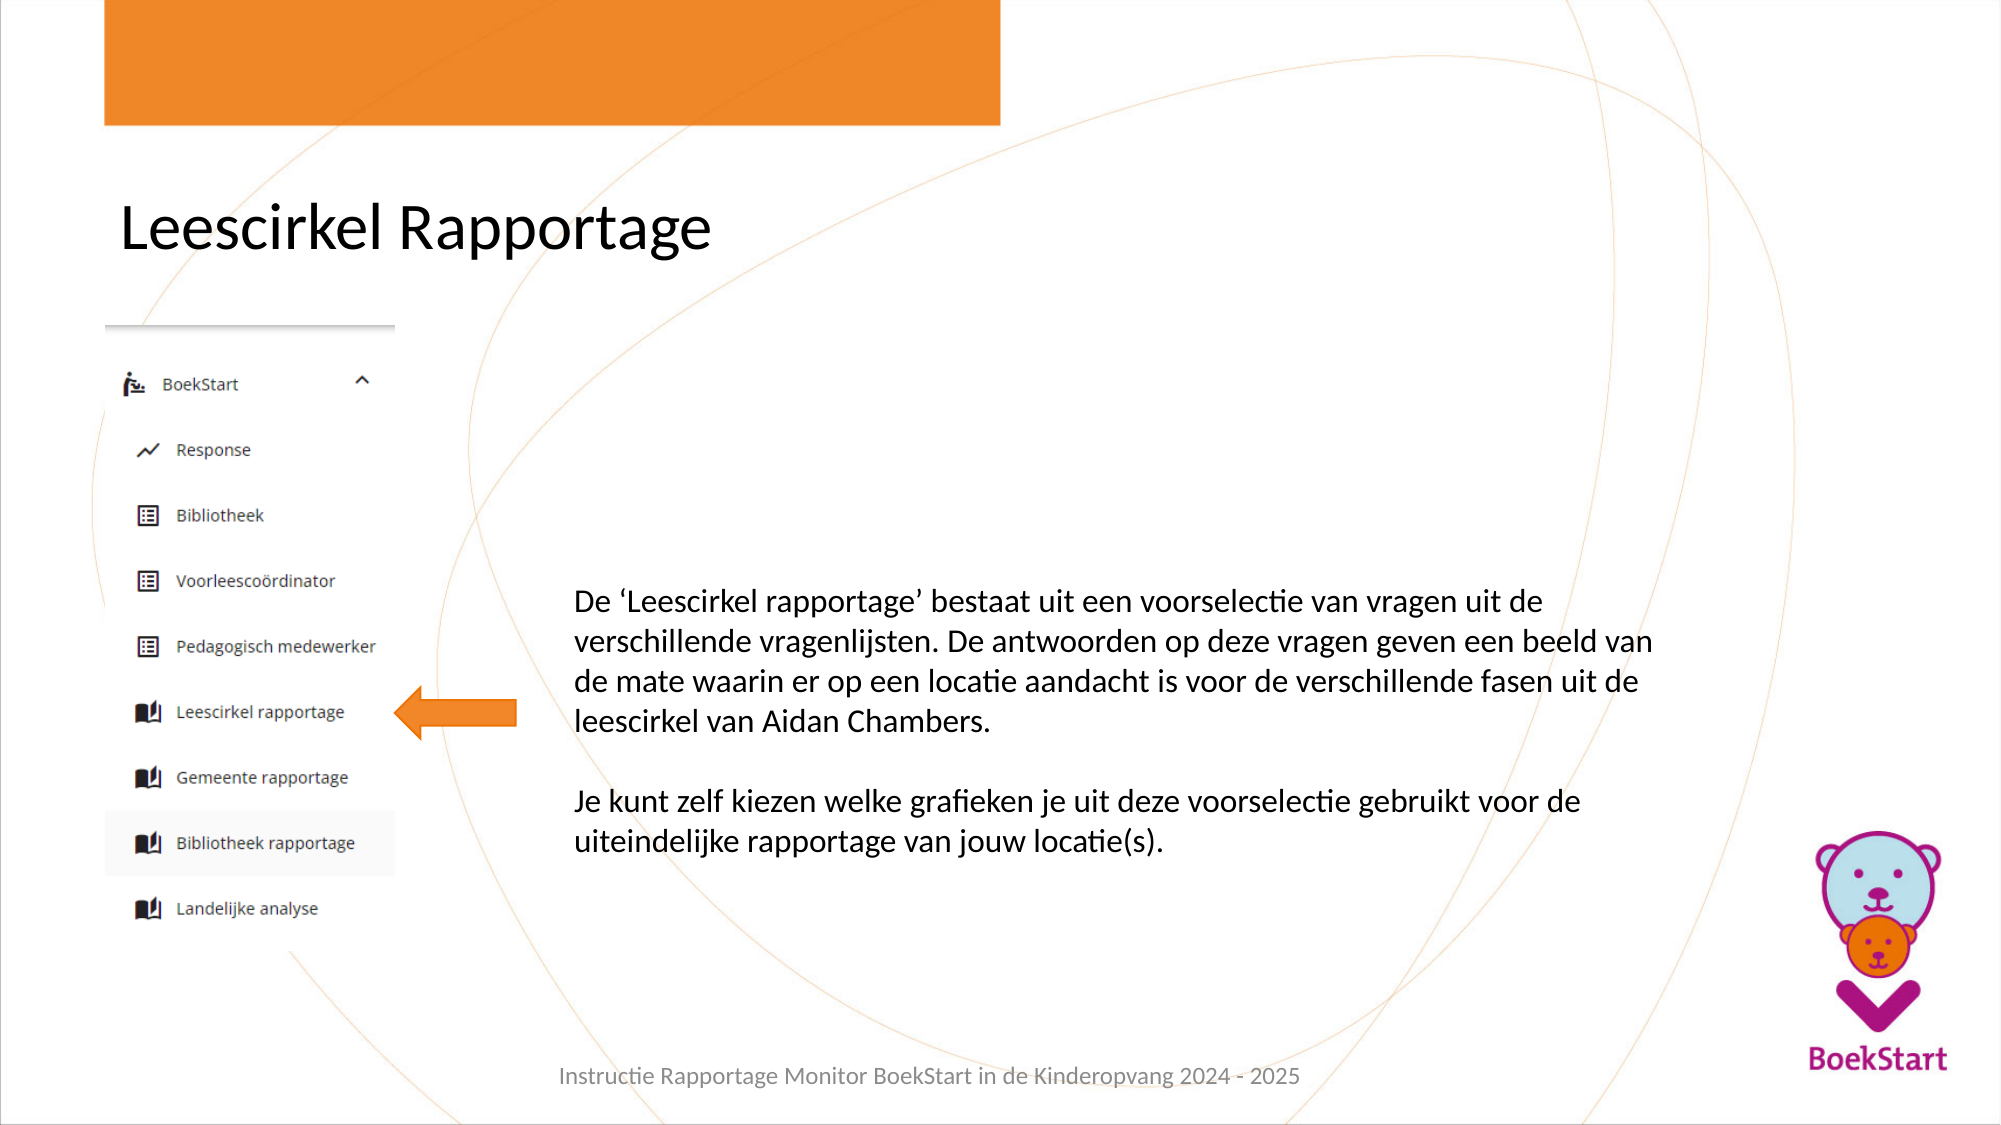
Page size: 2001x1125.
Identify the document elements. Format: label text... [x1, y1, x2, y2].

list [105, 325, 395, 951]
text_box [395, 684, 517, 741]
title Leescirkel Rapportage [105, 158, 1863, 297]
text_box De ‘Leescirkel rapportage’ bestaat uit een voorselectie van vragen uit de verschillende vragenlijsten. De antwoorden op deze vragen geven een beeld van de mate waarin er op een locatie aandacht is voor de verschillende fasen uit de leescirkel van Aidan Chambers. Je kunt zelf kiezen welke grafieken je uit deze voorselectie gebruikt voor de uiteindelijke rapportage van jouw locatie(s). [559, 571, 1699, 866]
footer Instructie Rapportage Monitor BoekStart in de Kinderopvang 2024 - 2025 [486, 1044, 1386, 1105]
picture [0, 0, 2001, 1125]
